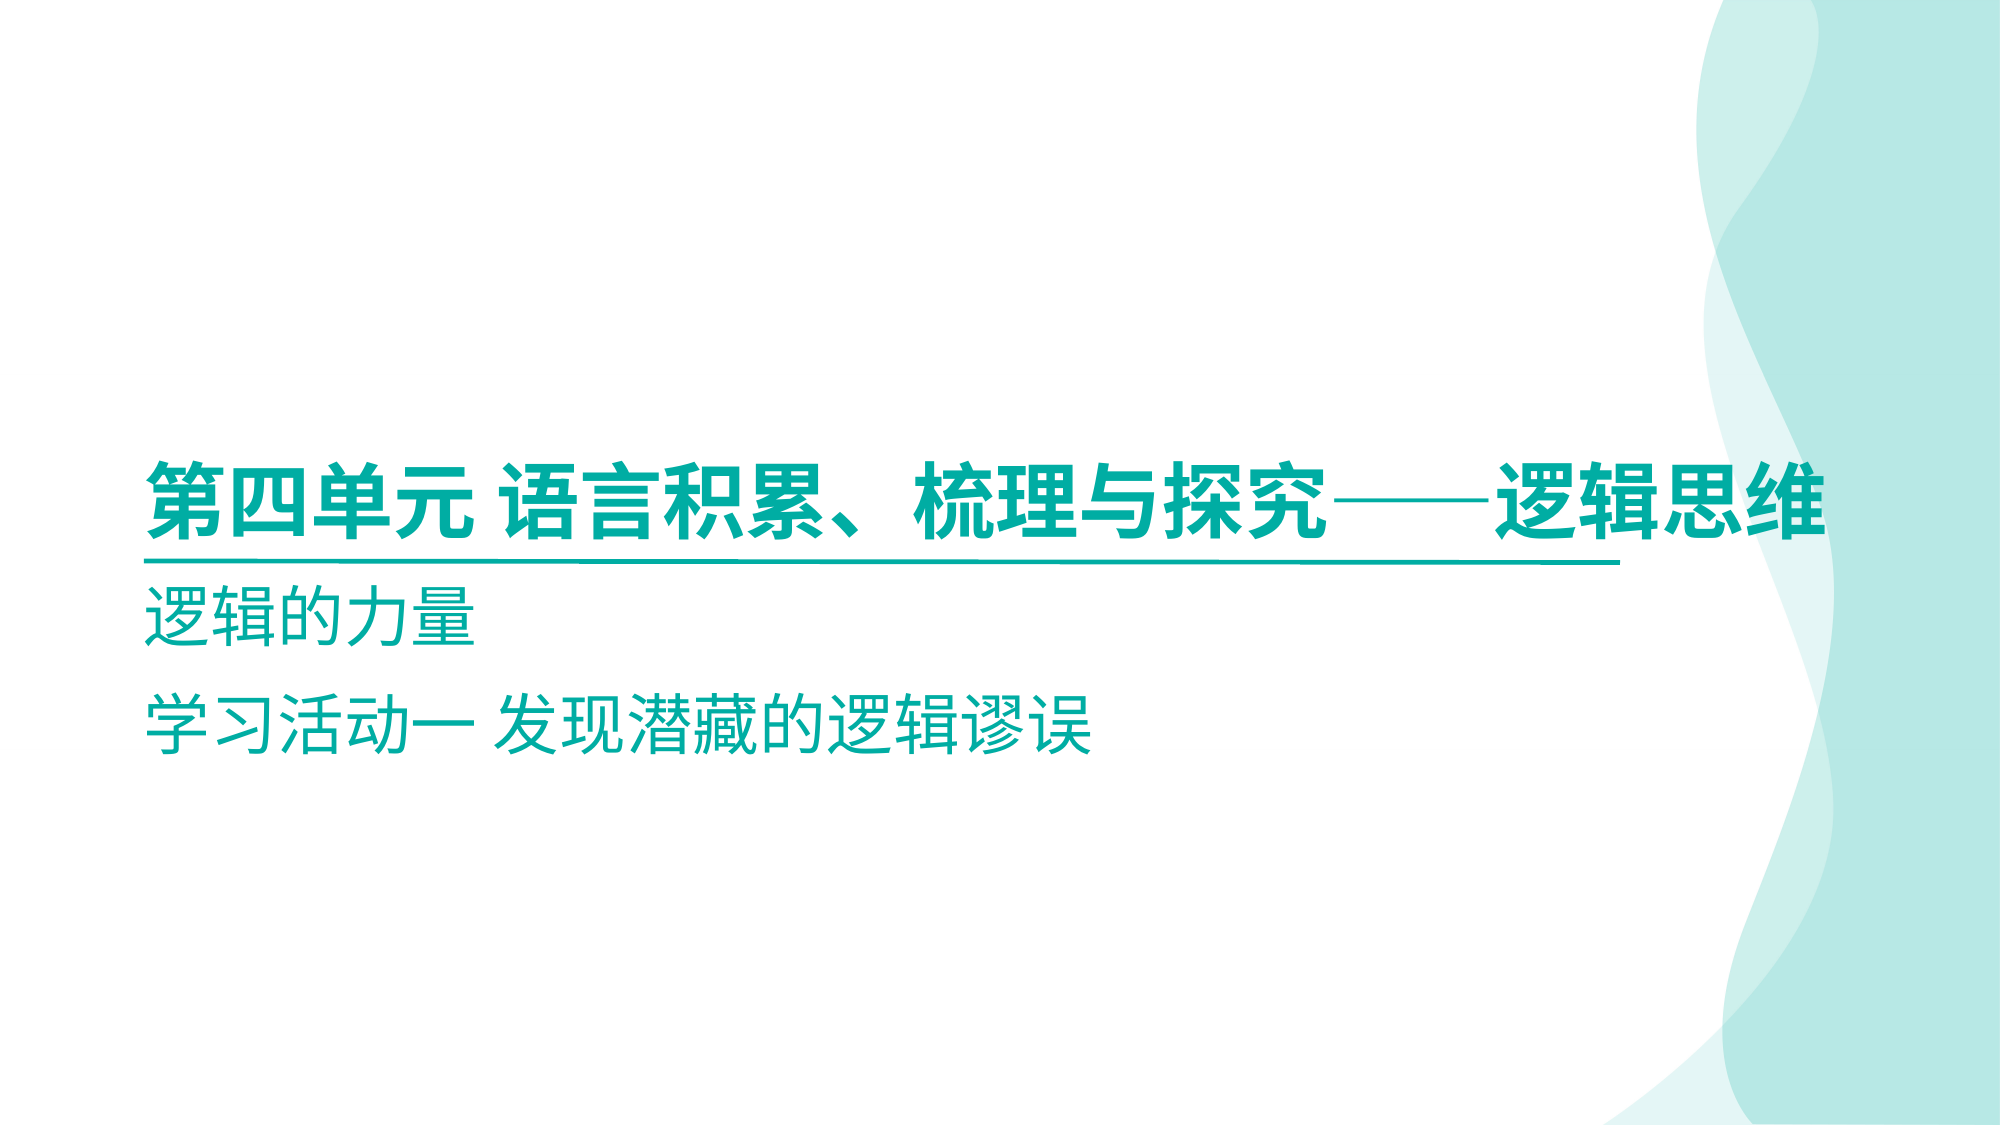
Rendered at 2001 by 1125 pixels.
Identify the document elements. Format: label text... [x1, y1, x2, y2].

text_box 第四单元 语言积累、梳理与探究——逻辑思维 [143, 430, 1946, 549]
text_box 学习活动一 发现潜藏的逻辑谬误 [143, 679, 1946, 847]
picture [0, 0, 2000, 1125]
text_box 逻辑的力量 [143, 573, 1946, 679]
